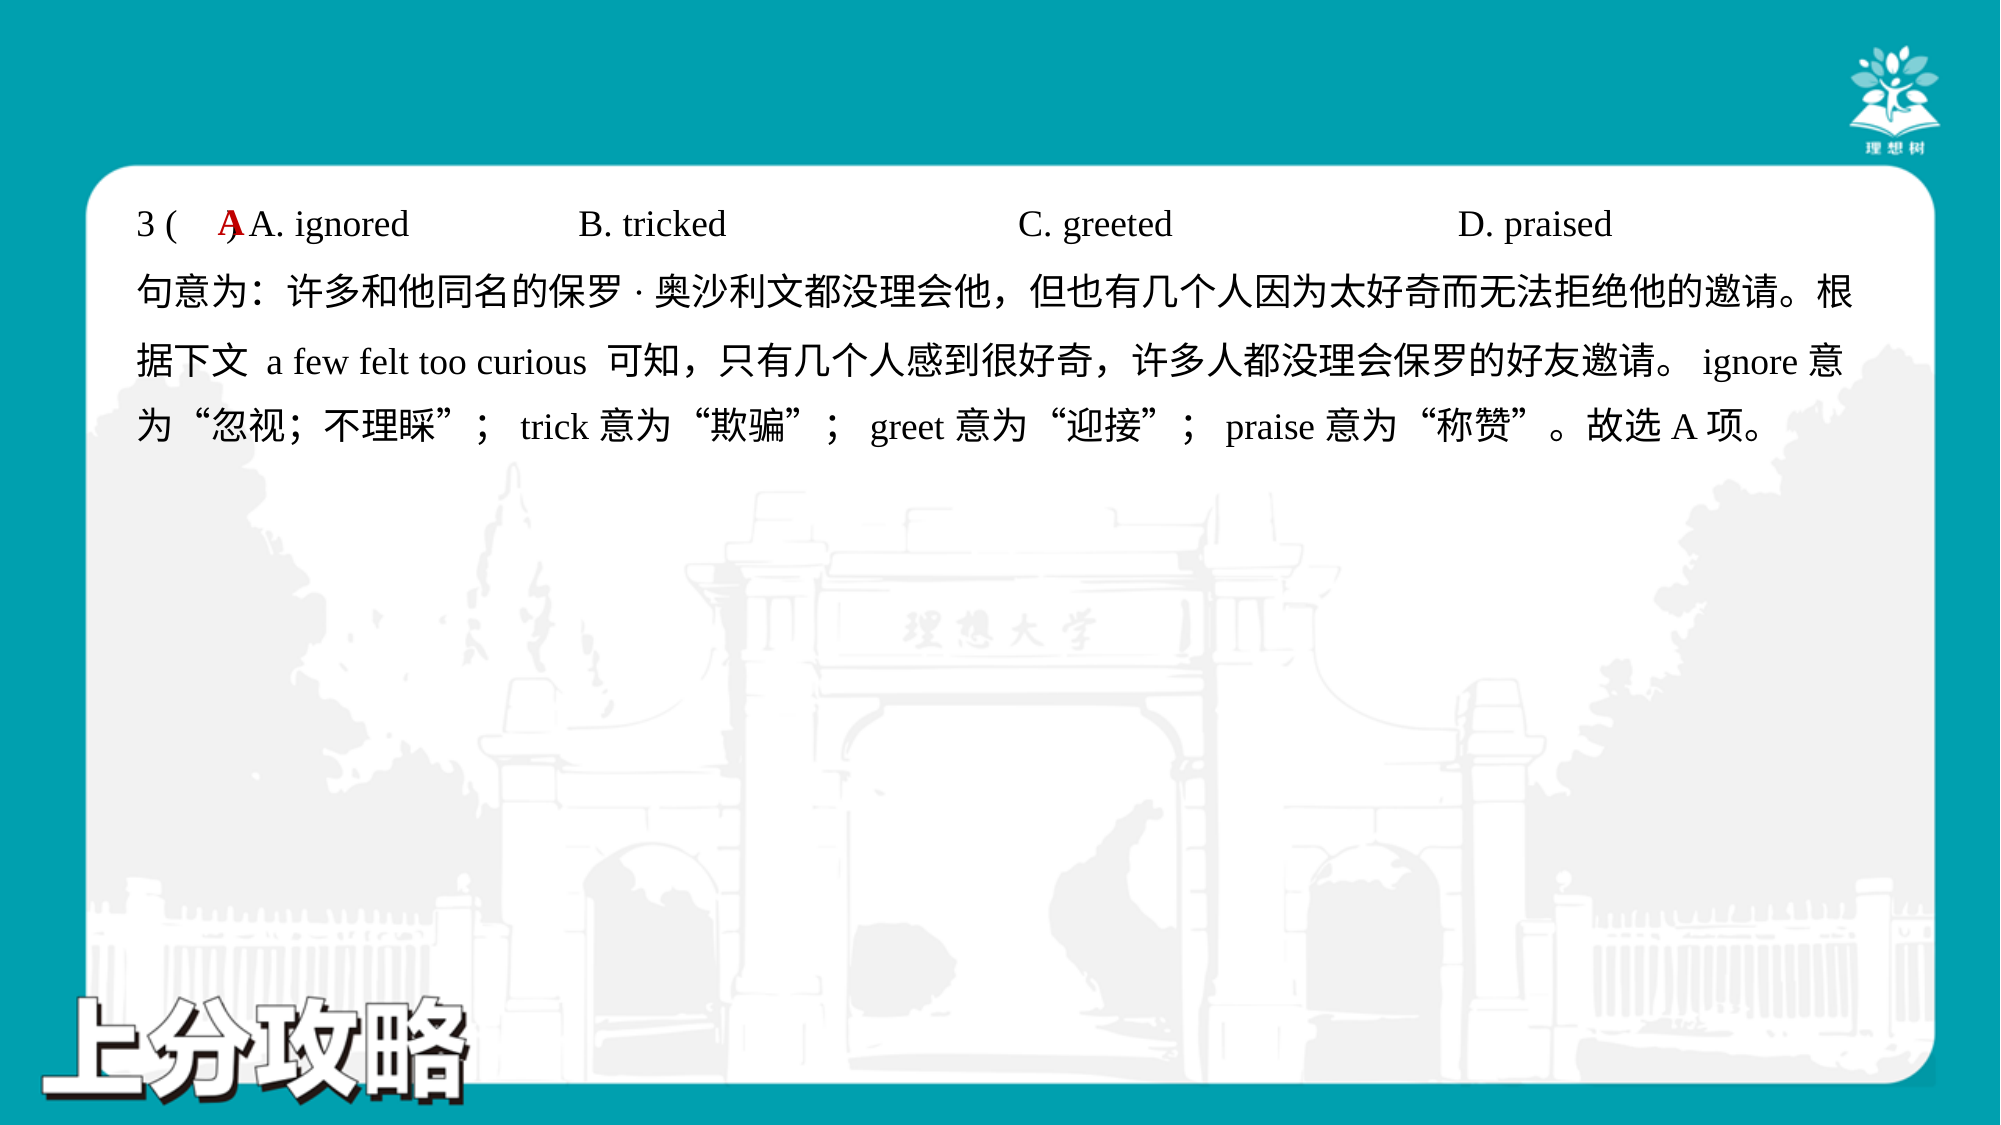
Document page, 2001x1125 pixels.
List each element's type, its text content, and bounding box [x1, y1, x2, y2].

picture [0, 0, 2000, 1125]
text_box 3 ( ) A. ignored B. tricked C. greeted D. praised [136, 176, 1865, 237]
text_box 句意为：许多和他同名的保罗·奥沙利文都没理会他，但也有几个人因为太好奇而无法拒绝他的邀请。根 据下文 a few felt too curious 可知，只有几个人感到很好奇，许多人都没理会保罗的好友邀请。ignore意 为“忽视；不理睬”；trick意为“欺骗”；greet意为“迎接”；praise意为“称赞”。故选A项。 [136, 244, 1865, 441]
text_box A [204, 176, 259, 236]
